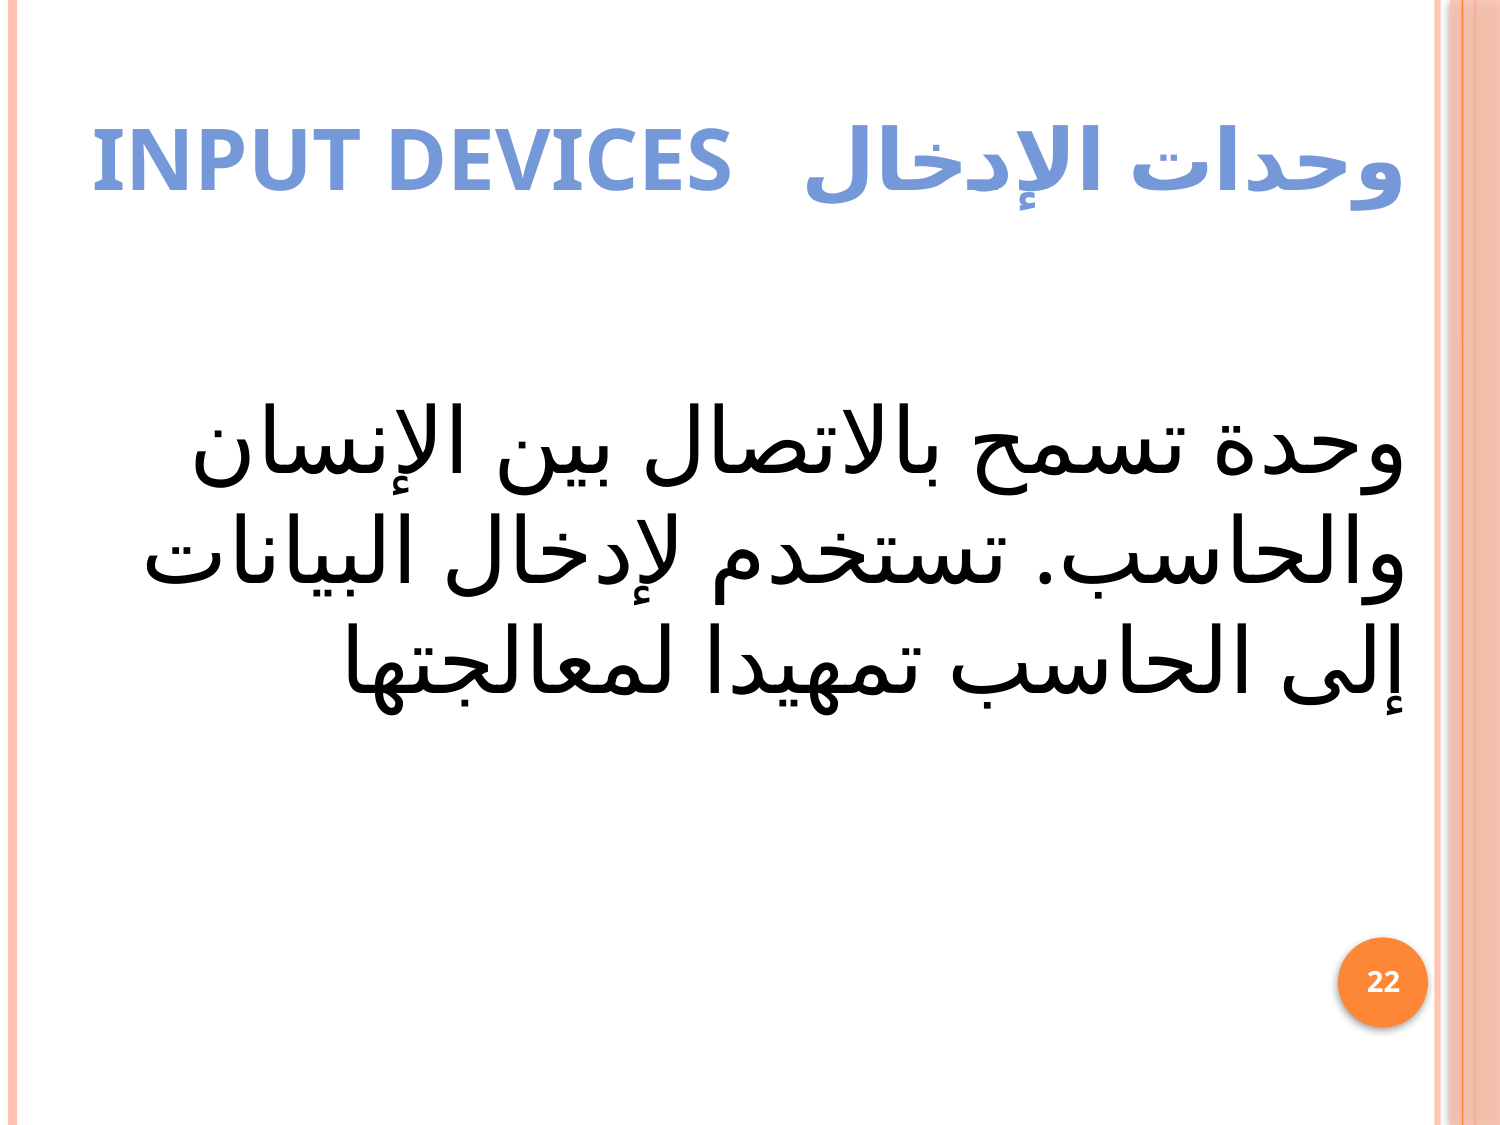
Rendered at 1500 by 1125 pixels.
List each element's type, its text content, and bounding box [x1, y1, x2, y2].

list وحدة تسمح بالاتصال بين الإنسان والحاسب. تستخدم لإدخال البيانات إلى الحاسب تمهيدا لمعالجتها [50, 375, 1425, 1058]
slide_number 22 [1333, 940, 1434, 1027]
title وحدات الإدخال input devices [75, 62, 1425, 250]
